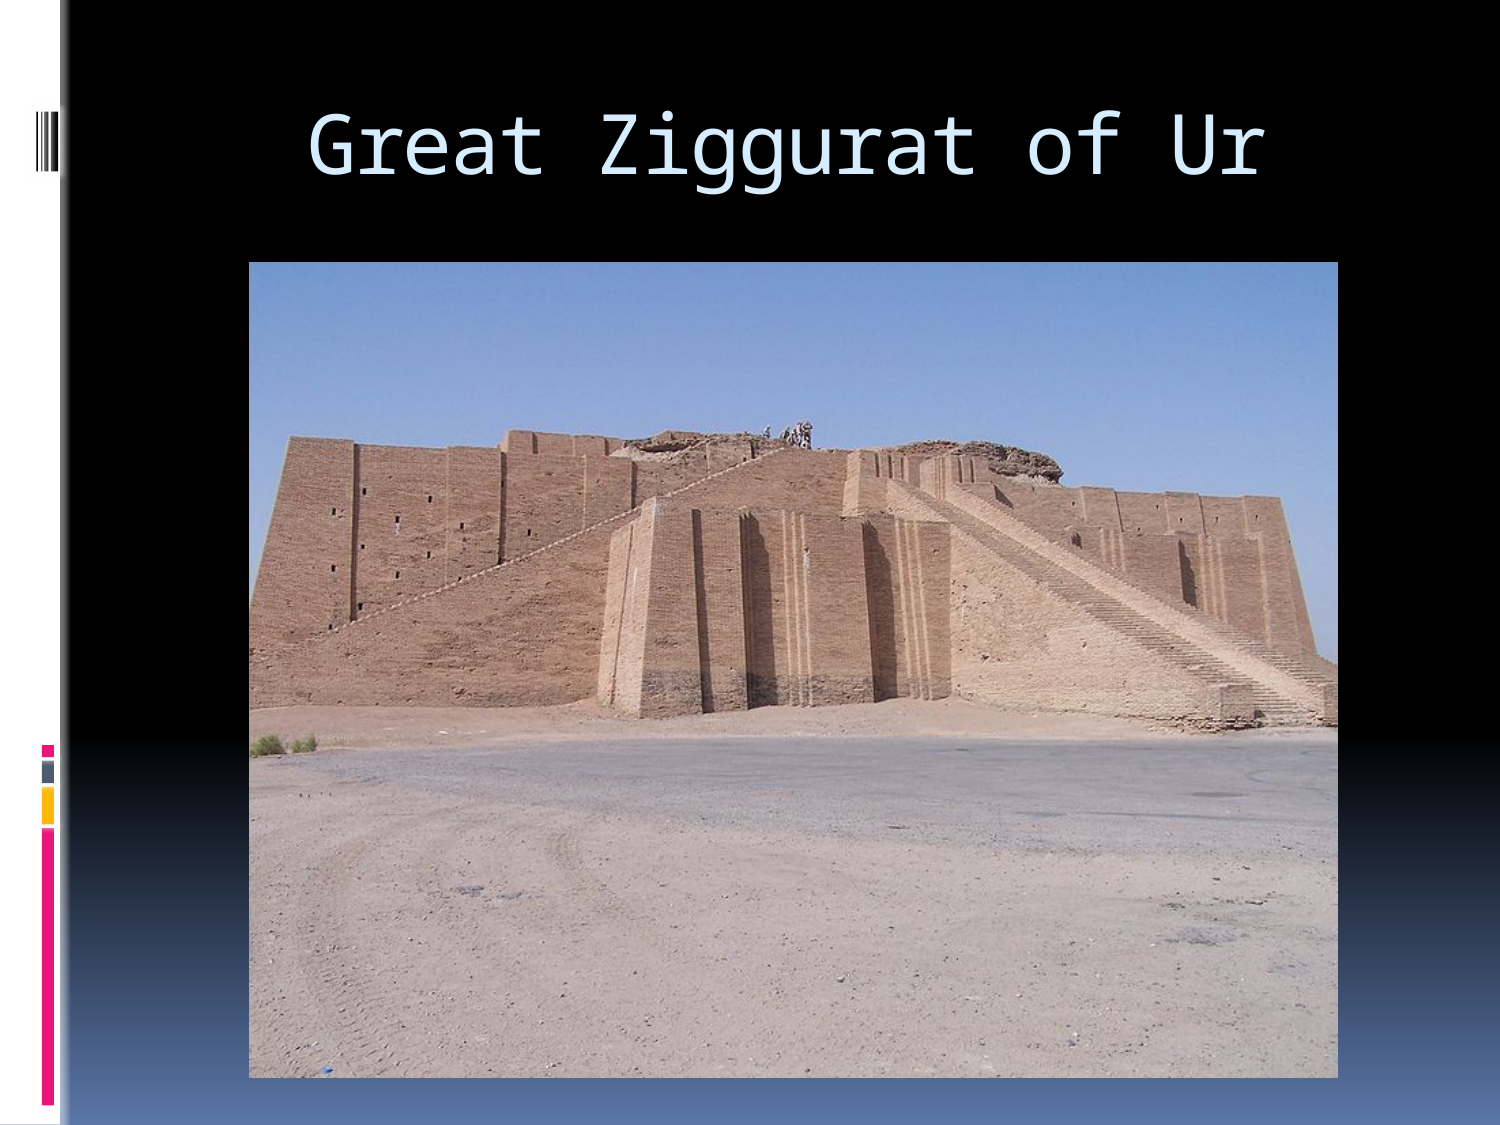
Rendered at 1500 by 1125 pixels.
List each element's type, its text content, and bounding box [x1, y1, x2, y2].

picture [249, 262, 1338, 1079]
title Great Ziggurat of Ur [150, 83, 1425, 234]
